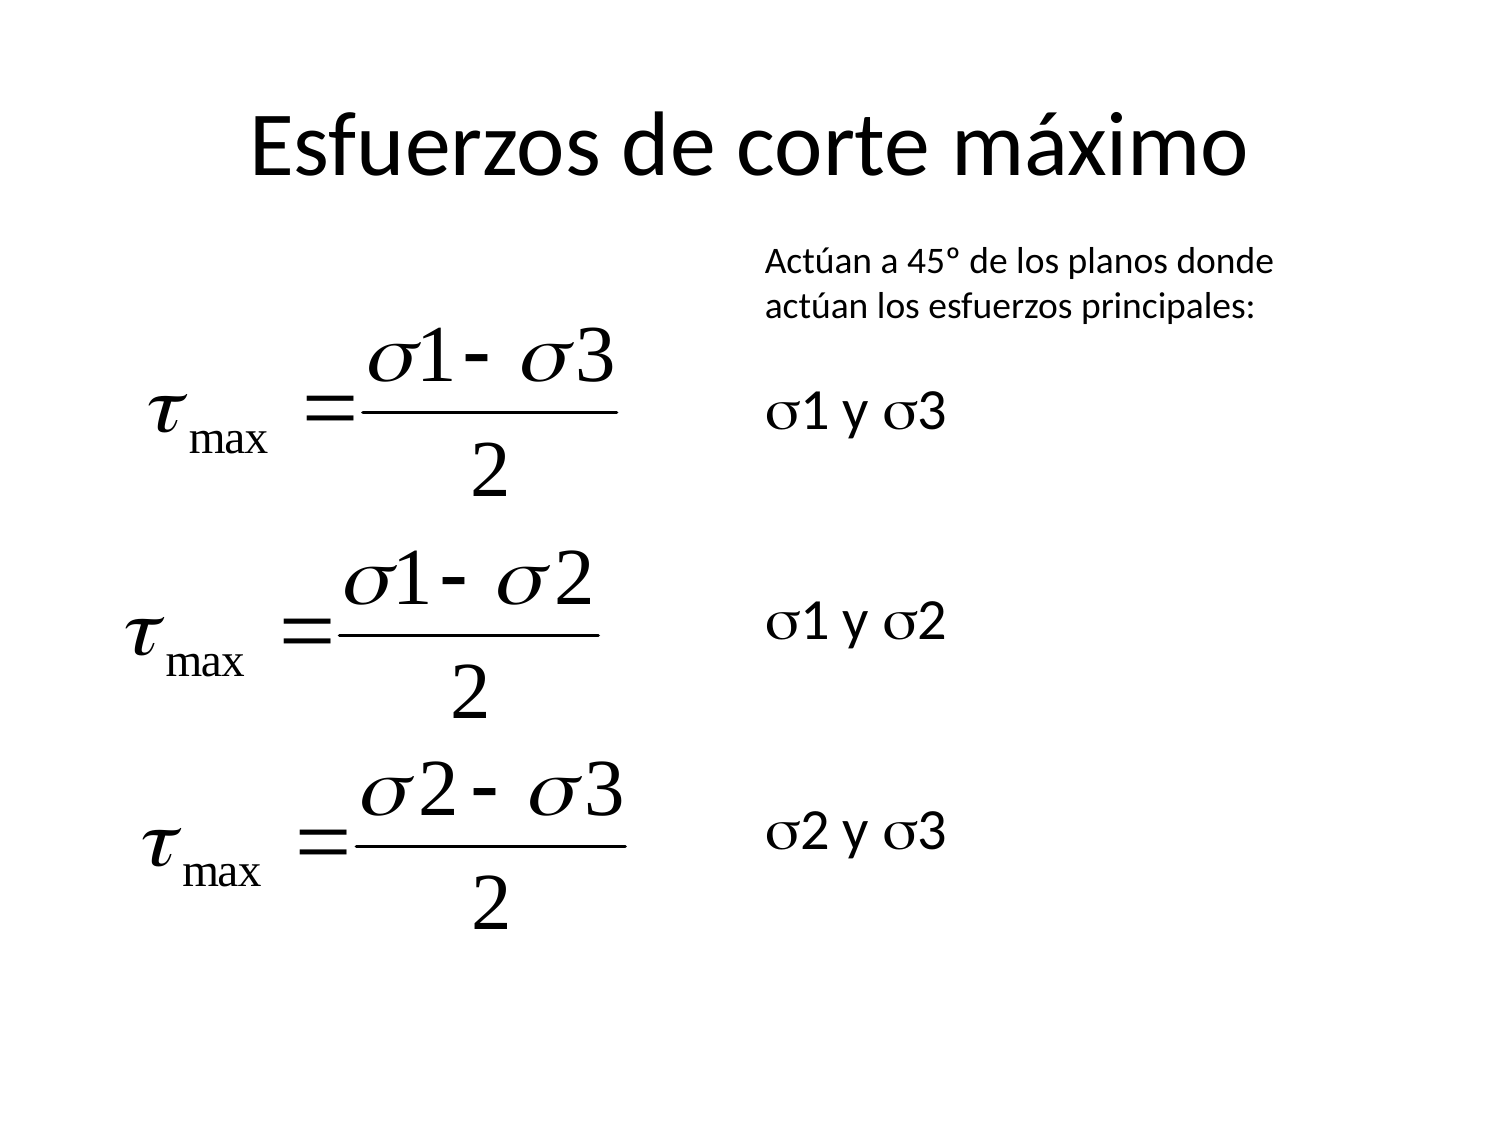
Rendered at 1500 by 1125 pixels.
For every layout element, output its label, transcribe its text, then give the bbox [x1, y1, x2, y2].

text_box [116, 527, 617, 737]
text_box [133, 738, 640, 948]
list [140, 304, 633, 514]
text_box Actúan a 45º de los planos donde actúan los esfuerzos principales: 1 y 3 1 y 2 2 y 3 [749, 229, 1325, 959]
title Esfuerzos de corte máximo [75, 45, 1425, 233]
